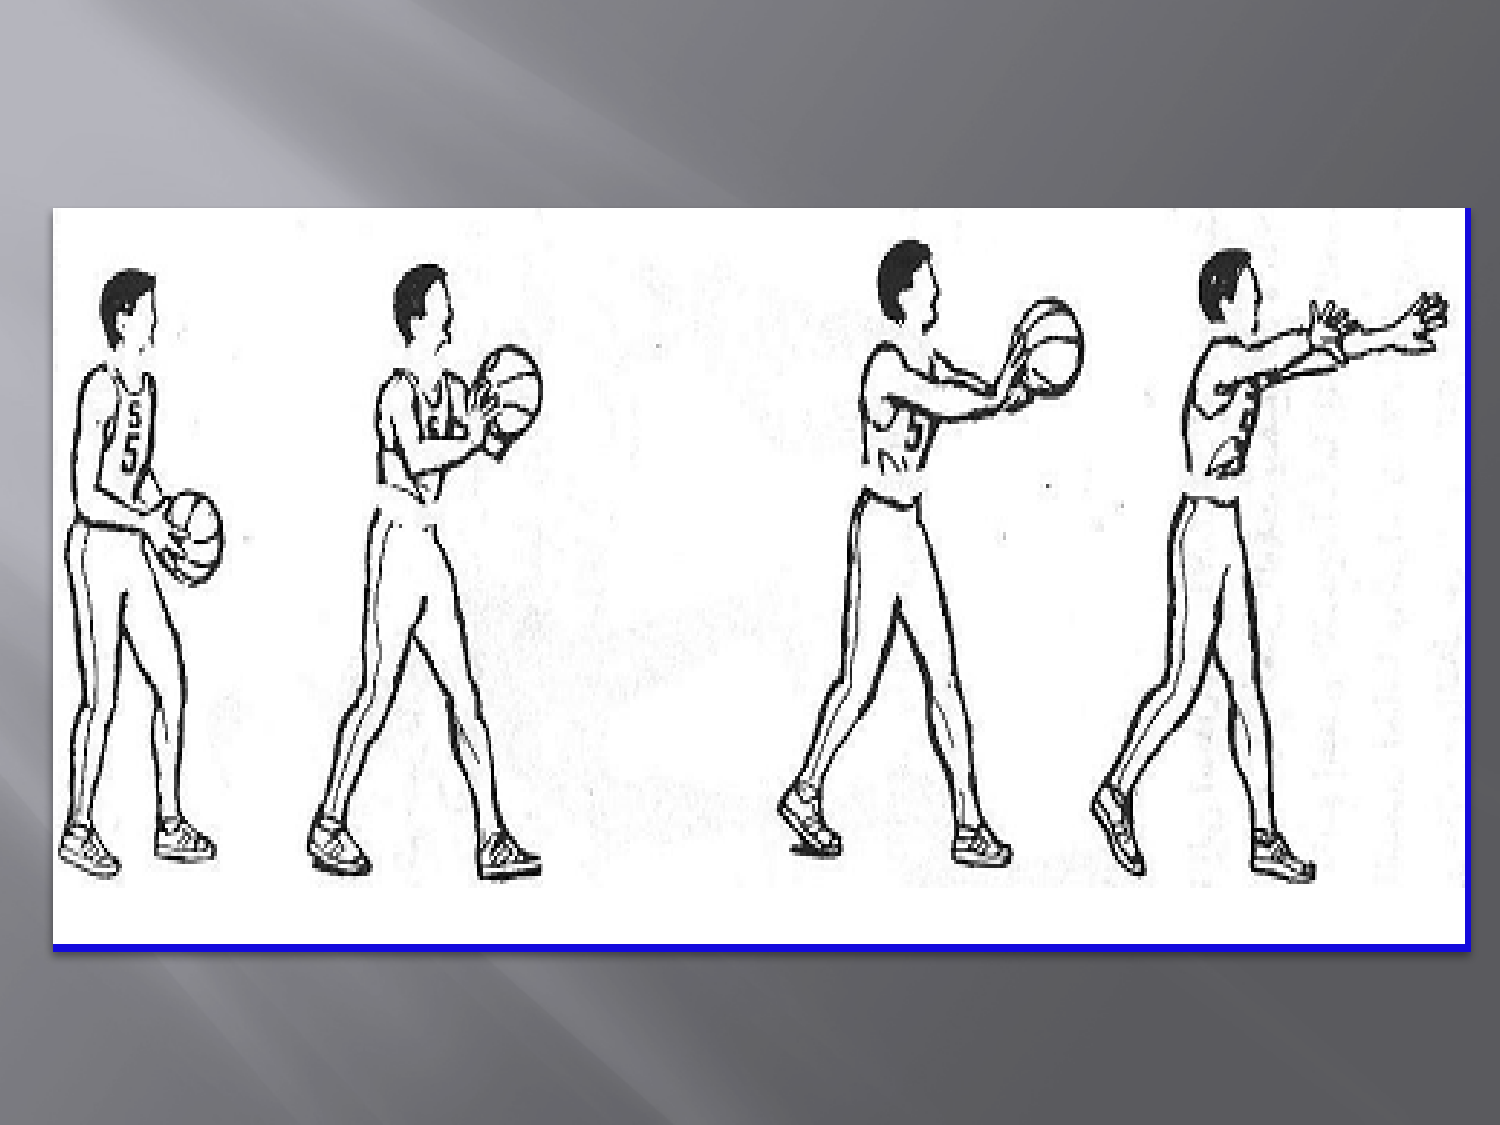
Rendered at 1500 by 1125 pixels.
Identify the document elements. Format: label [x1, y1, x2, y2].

picture [52, 207, 1471, 953]
